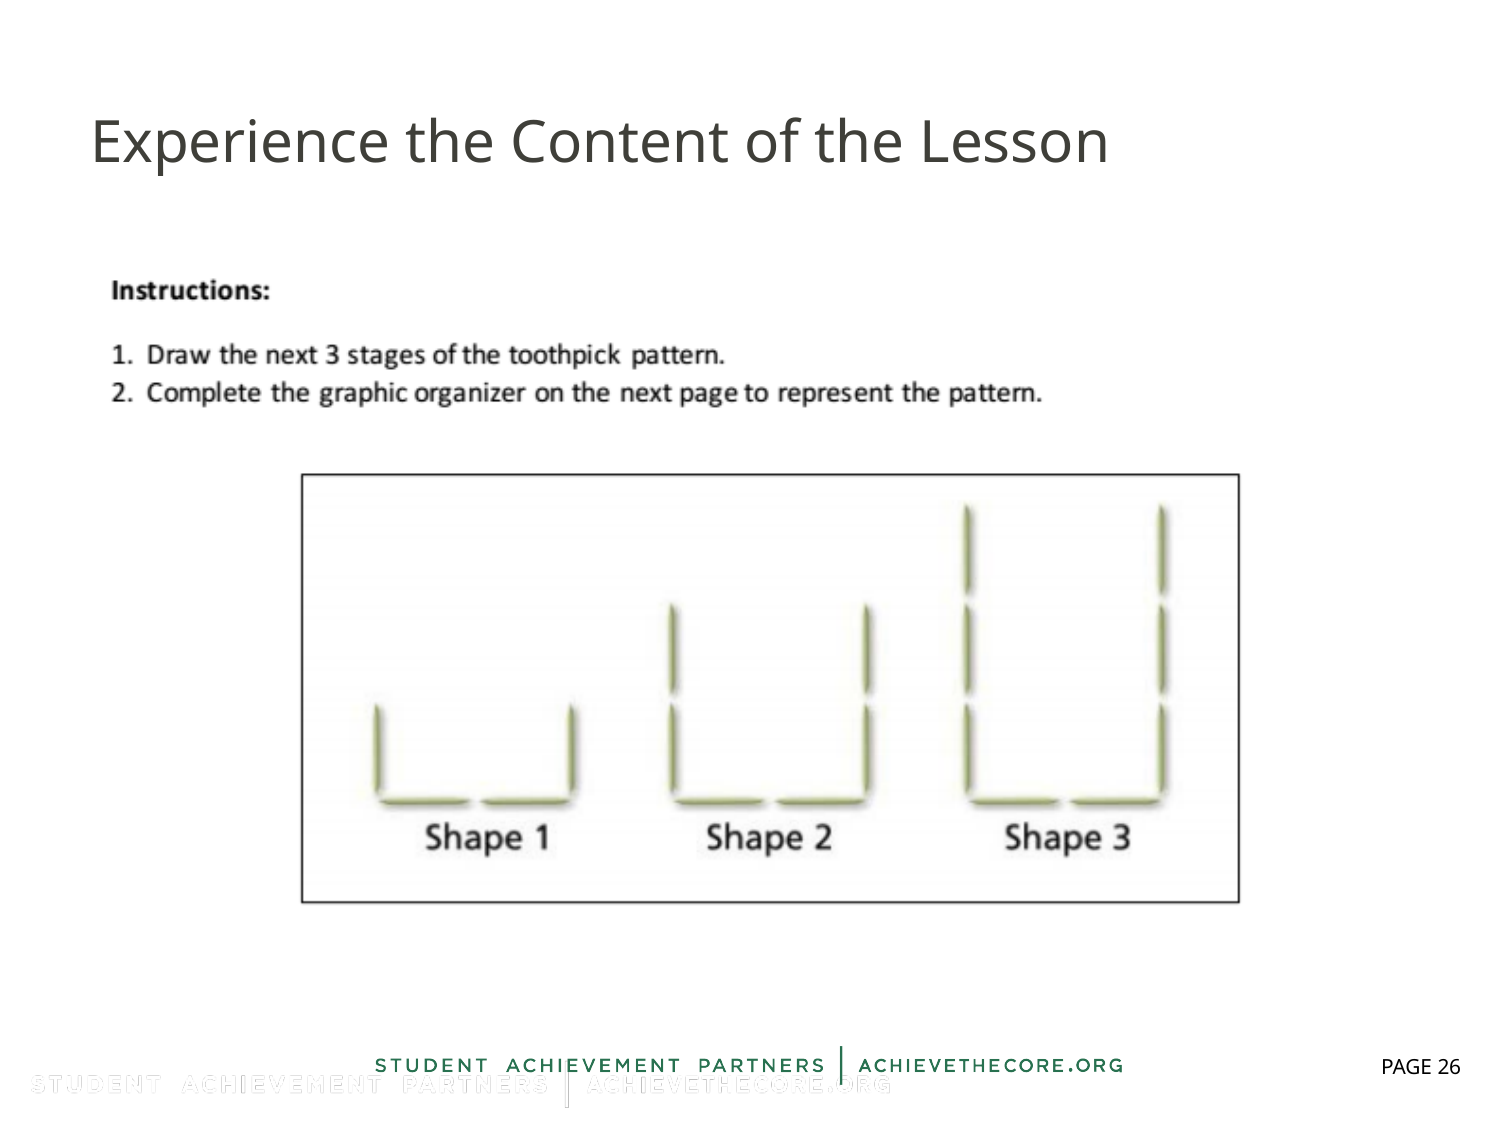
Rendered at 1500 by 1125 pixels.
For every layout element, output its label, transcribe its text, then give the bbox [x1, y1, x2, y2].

picture [375, 1046, 1122, 1085]
title Experience the Content of the Lesson [75, 45, 1425, 233]
picture [101, 262, 1297, 966]
